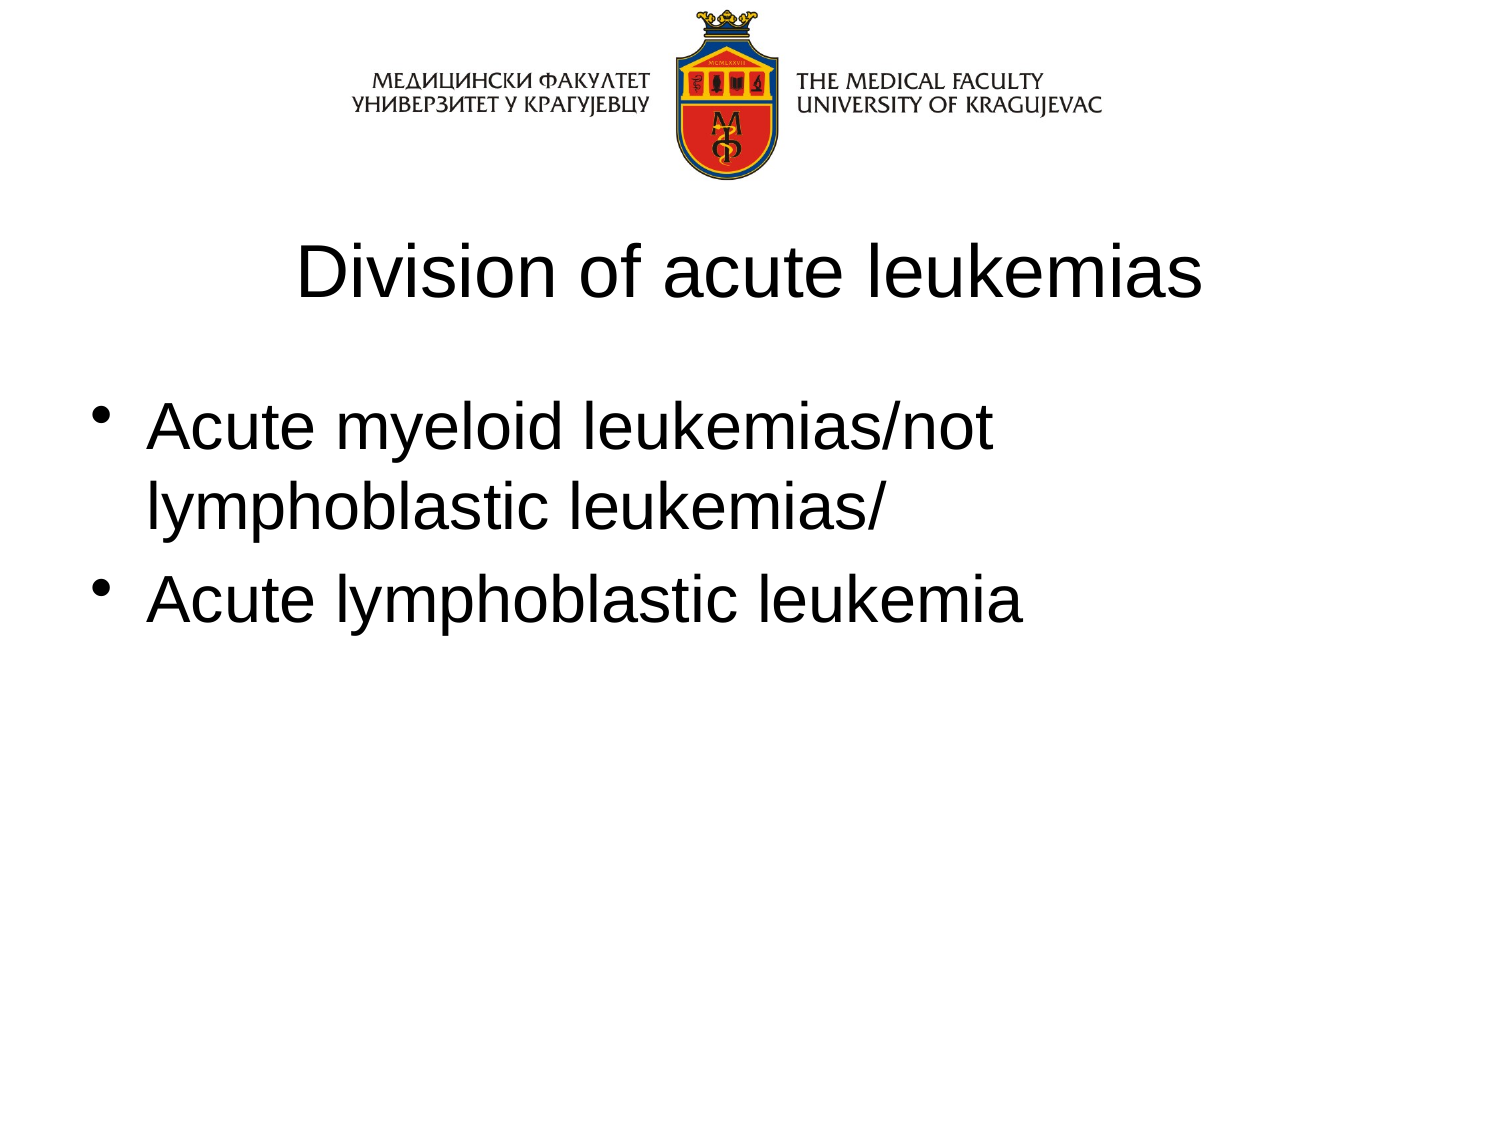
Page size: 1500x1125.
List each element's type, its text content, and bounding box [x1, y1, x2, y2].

picture [328, 0, 1125, 173]
list Acute myeloid leukemias/not lymphoblastic leukemias/ Acute lymphoblastic leukemia [74, 374, 1426, 1118]
title Division of acute leukemias [74, 173, 1426, 362]
